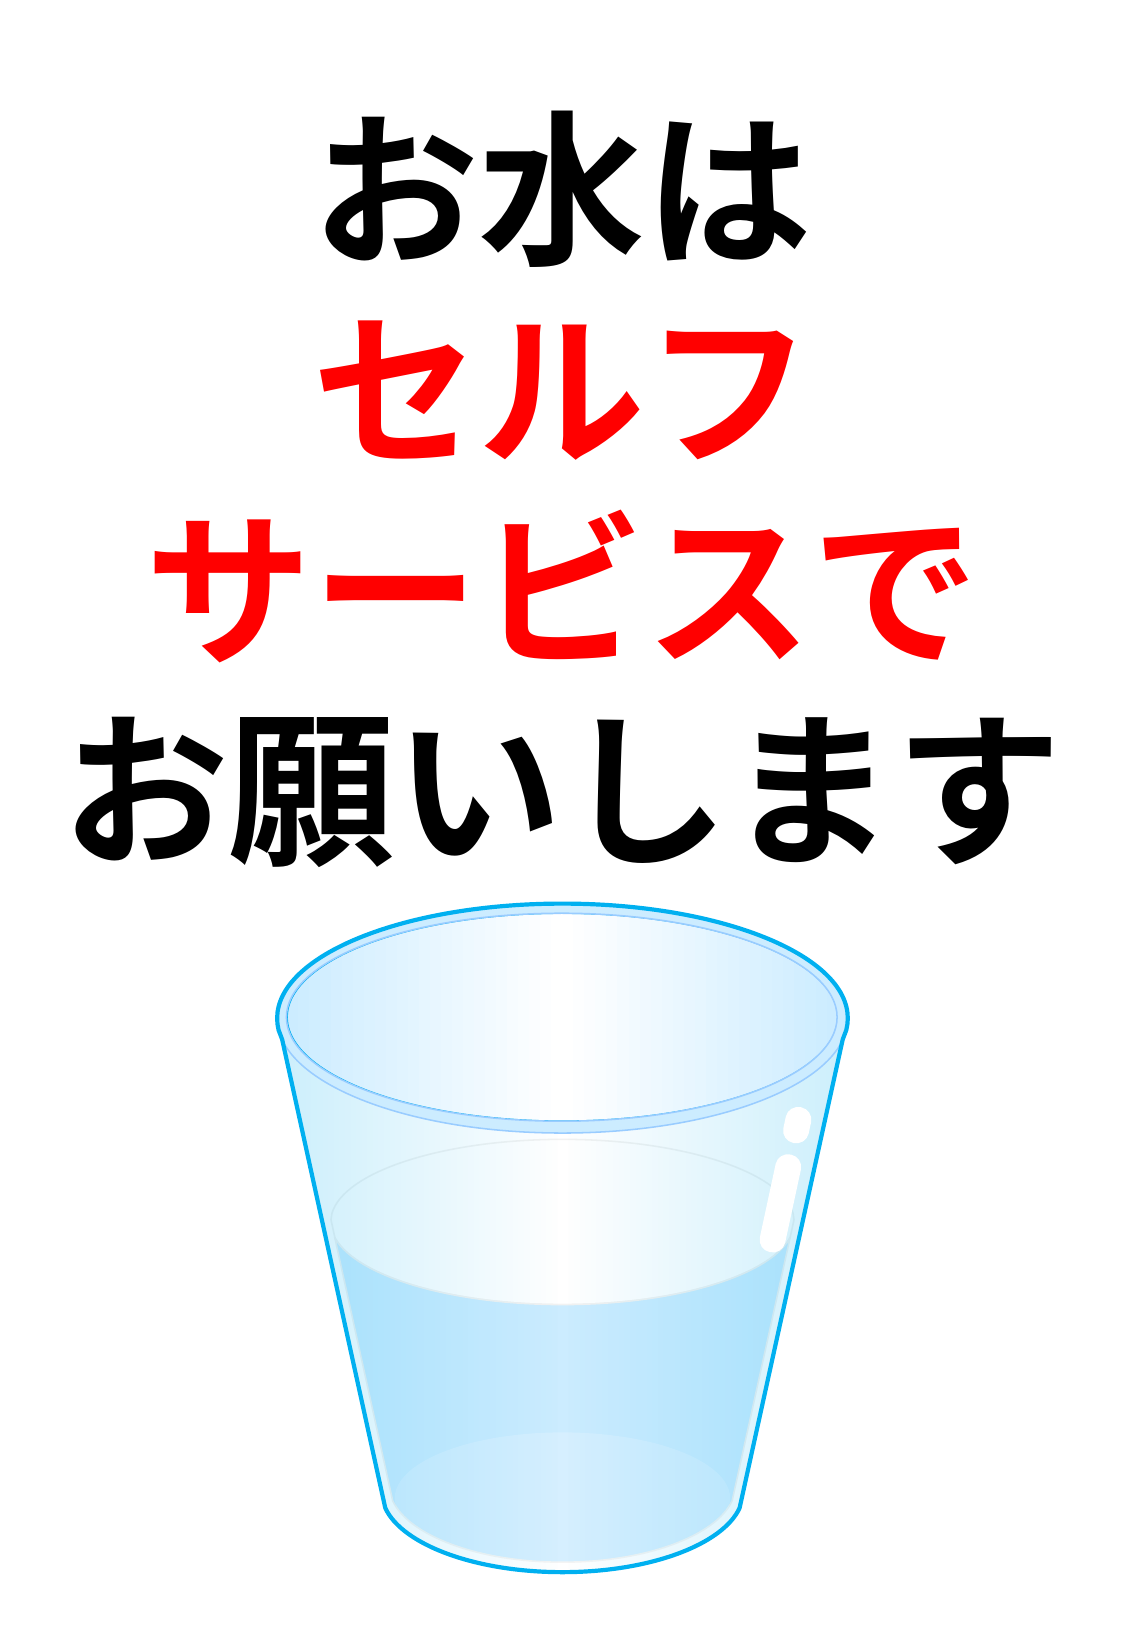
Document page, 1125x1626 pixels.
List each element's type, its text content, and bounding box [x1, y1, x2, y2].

text_box お水は セルフ サービスで お願いします [0, 78, 1125, 894]
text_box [276, 903, 849, 1573]
